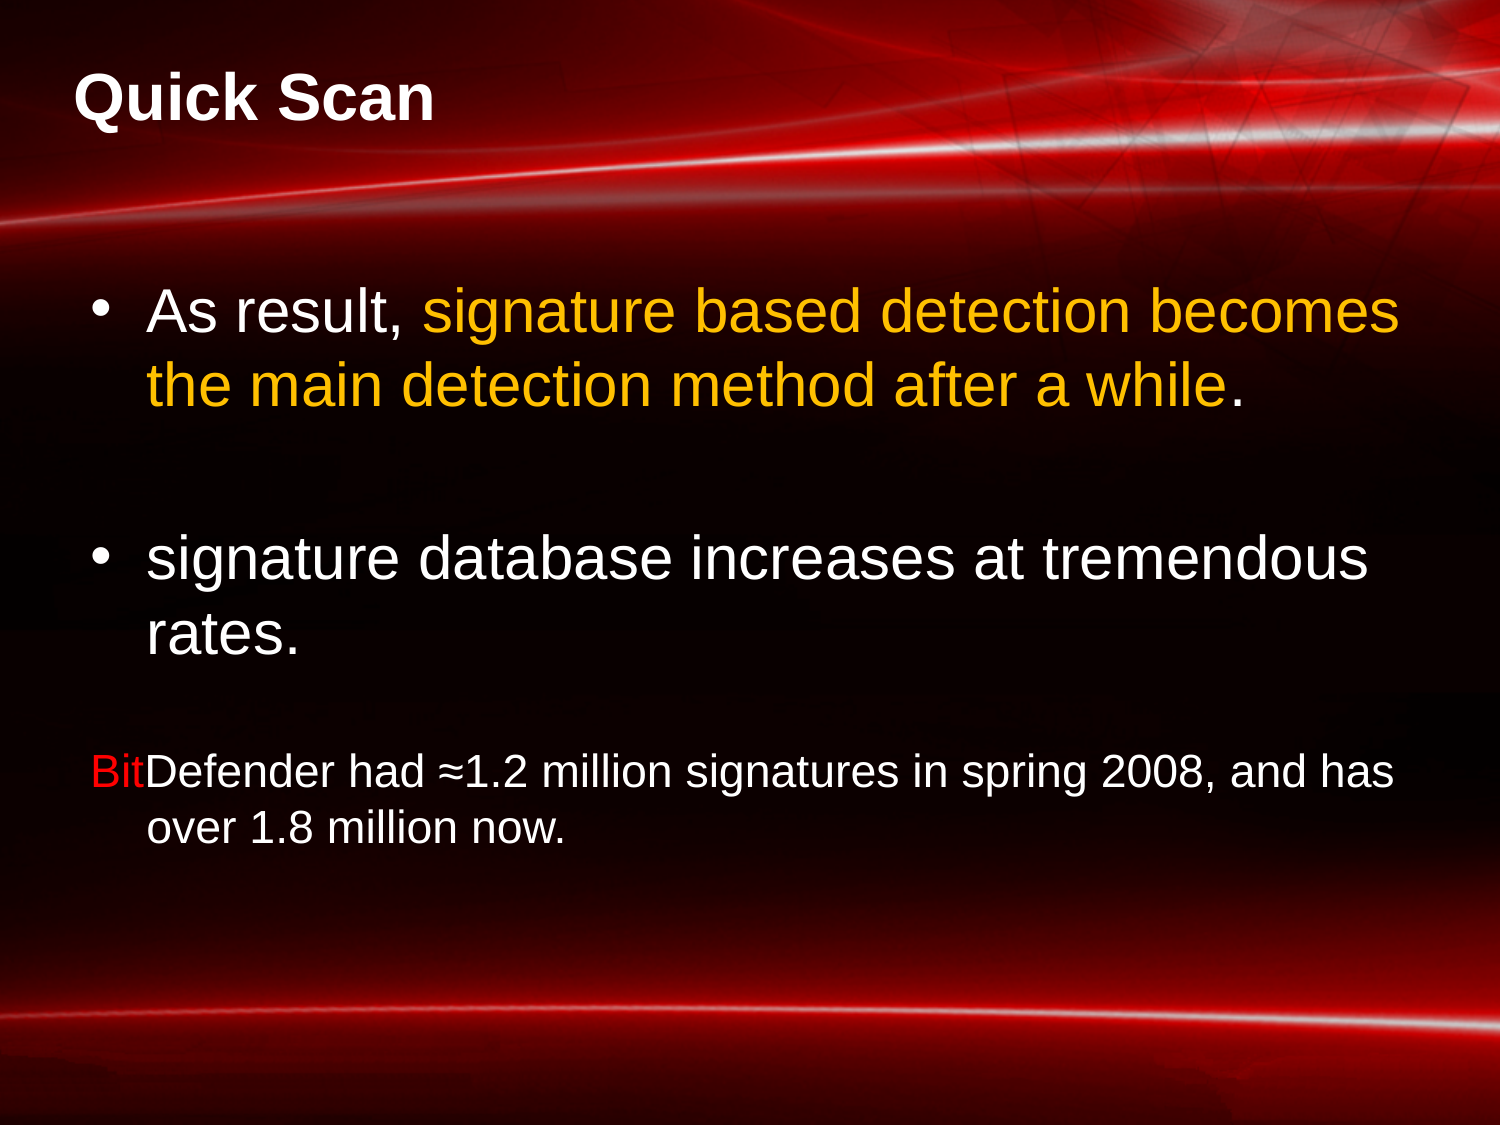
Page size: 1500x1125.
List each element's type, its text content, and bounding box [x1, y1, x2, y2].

picture [0, 0, 1500, 1125]
list As result, signature based detection becomes the main detection method after a while. signature database increases at tremendous rates. BitDefender had ≈1.2 million signatures in spring 2008, and has over 1.8 million now. [74, 262, 1426, 901]
title Quick Scan [58, 0, 1409, 188]
